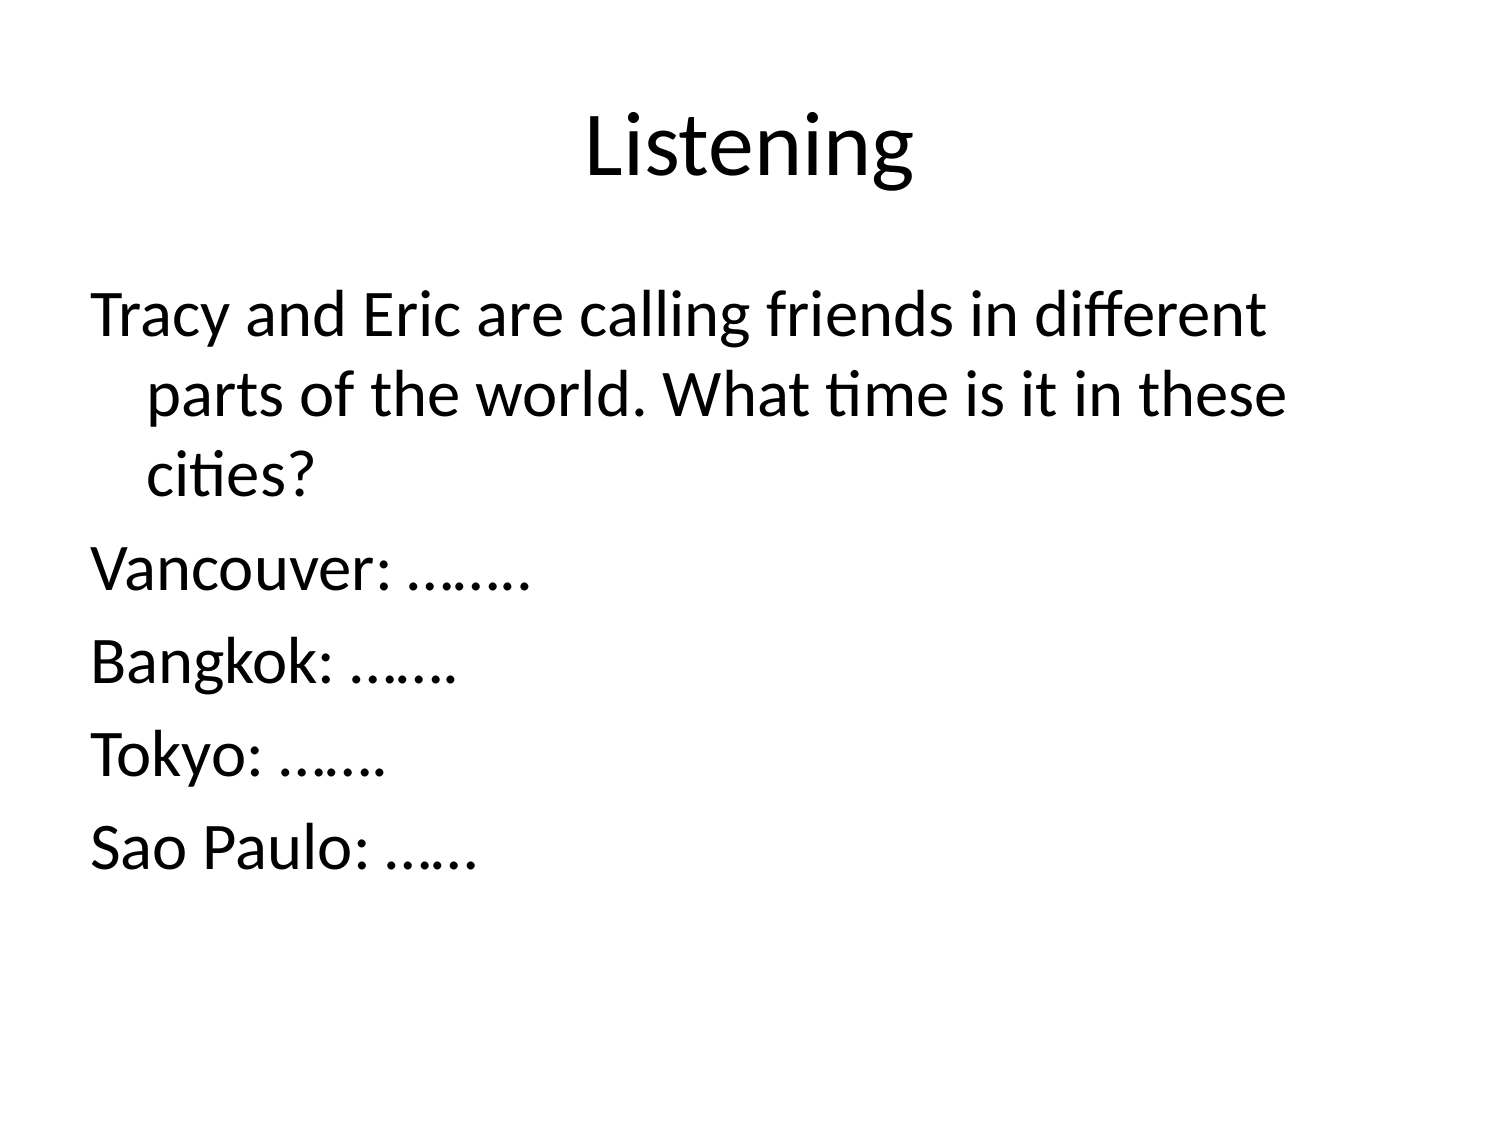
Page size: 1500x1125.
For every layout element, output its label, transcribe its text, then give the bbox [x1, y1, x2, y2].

list Tracy and Eric are calling friends in different parts of the world. What time is it in these cities? Vancouver: …….. Bangkok: ……. Tokyo: ……. Sao Paulo: …… [75, 262, 1425, 1005]
title Listening [75, 45, 1425, 233]
